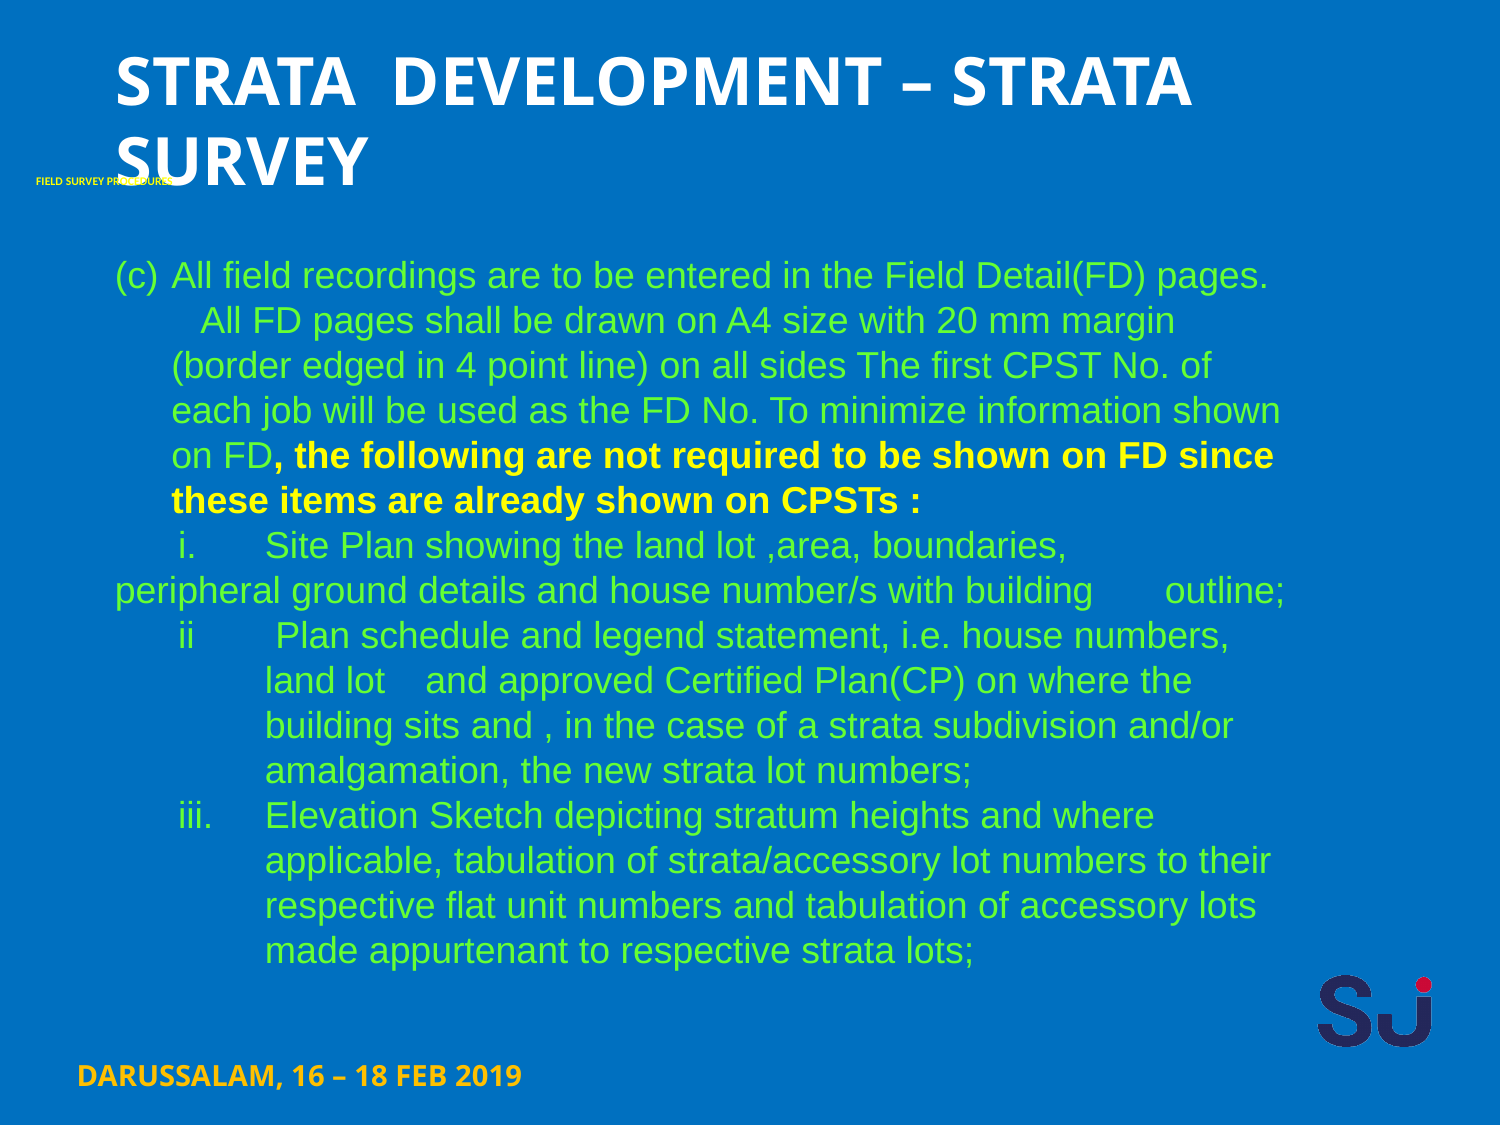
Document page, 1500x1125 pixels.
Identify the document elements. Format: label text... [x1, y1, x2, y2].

subtitle FIELD SURVEY PROCEDURES [0, 164, 1282, 271]
text_box All field recordings are to be entered in the Field Detail(FD) pages. All FD pages shall be drawn on A4 size with 20 mm margin (border edged in 4 point line) on all sides The first CPST No. of each job will be used as the FD No. To minimize information shown on FD, the following are not required to be shown on FD since these items are already shown on CPSTs : i. Site Plan showing the land lot ,area, boundaries, peripheral ground details and house number/s with building outline; ii Plan schedule and legend statement, i.e. house numbers, land lot and approved Certified Plan(CP) on where the building sits and , in the case of a strata subdivision and/or amalgamation, the new strata lot numbers; iii. Elevation Sketch depicting stratum heights and where applicable, tabulation of strata/accessory lot numbers to their respective flat unit numbers and tabulation of accessory lots made appurtenant to respective strata lots; [100, 243, 1317, 1069]
picture [1316, 975, 1433, 1049]
text_box DARUSSALAM, 16 – 18 FEB 2019 [61, 1049, 1220, 1100]
title STRATA DEVELOPMENT – STRATA SURVEY [100, 77, 1433, 160]
